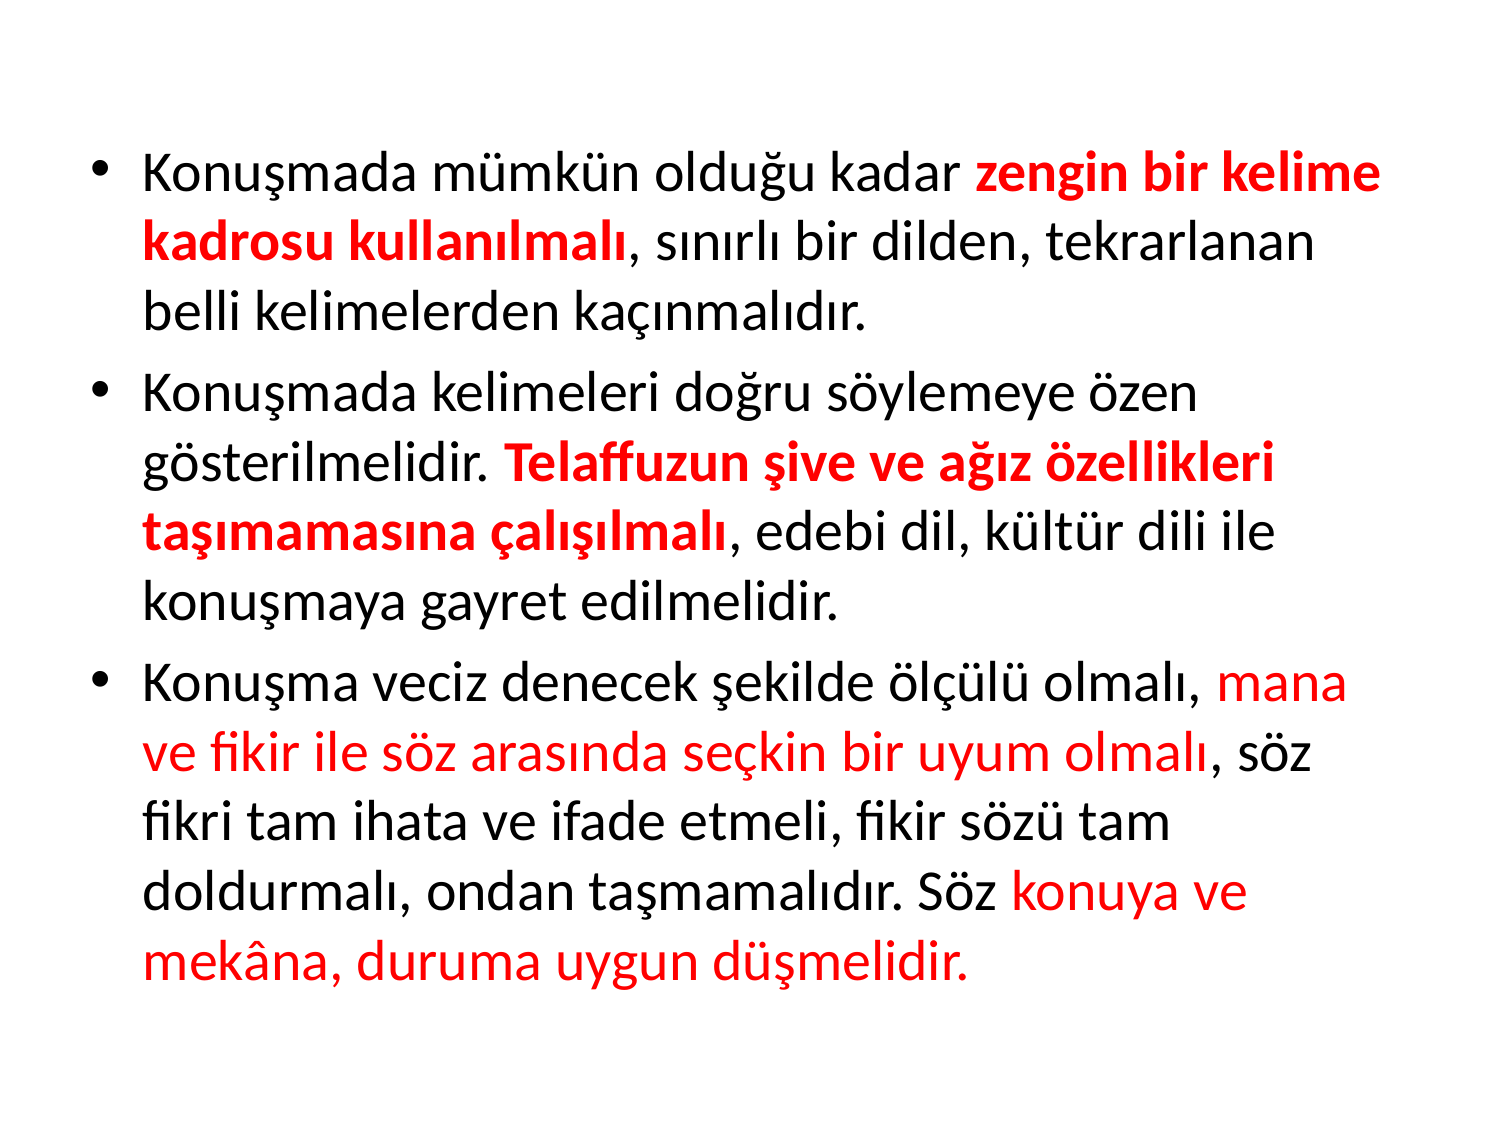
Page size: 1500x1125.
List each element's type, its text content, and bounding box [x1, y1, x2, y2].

list Konuşmada mümkün olduğu kadar zengin bir kelime kadrosu kullanılmalı, sınırlı bir dilden, tekrarlanan belli kelimelerden kaçınmalıdır. Konuşmada kelimeleri doğru söylemeye özen gösterilmelidir. Telaffuzun şive ve ağız özellikleri taşımamasına çalışılmalı, edebi dil, kültür dili ile konuşmaya gayret edilmelidir. Konuşma veciz denecek şekilde ölçülü olmalı, mana ve fikir ile söz arasında seçkin bir uyum olmalı, söz fikri tam ihata ve ifade etmeli, fikir sözü tam doldurmalı, ondan taşmamalıdır. Söz konuya ve mekâna, duruma uygun düşmelidir. [75, 125, 1425, 1005]
